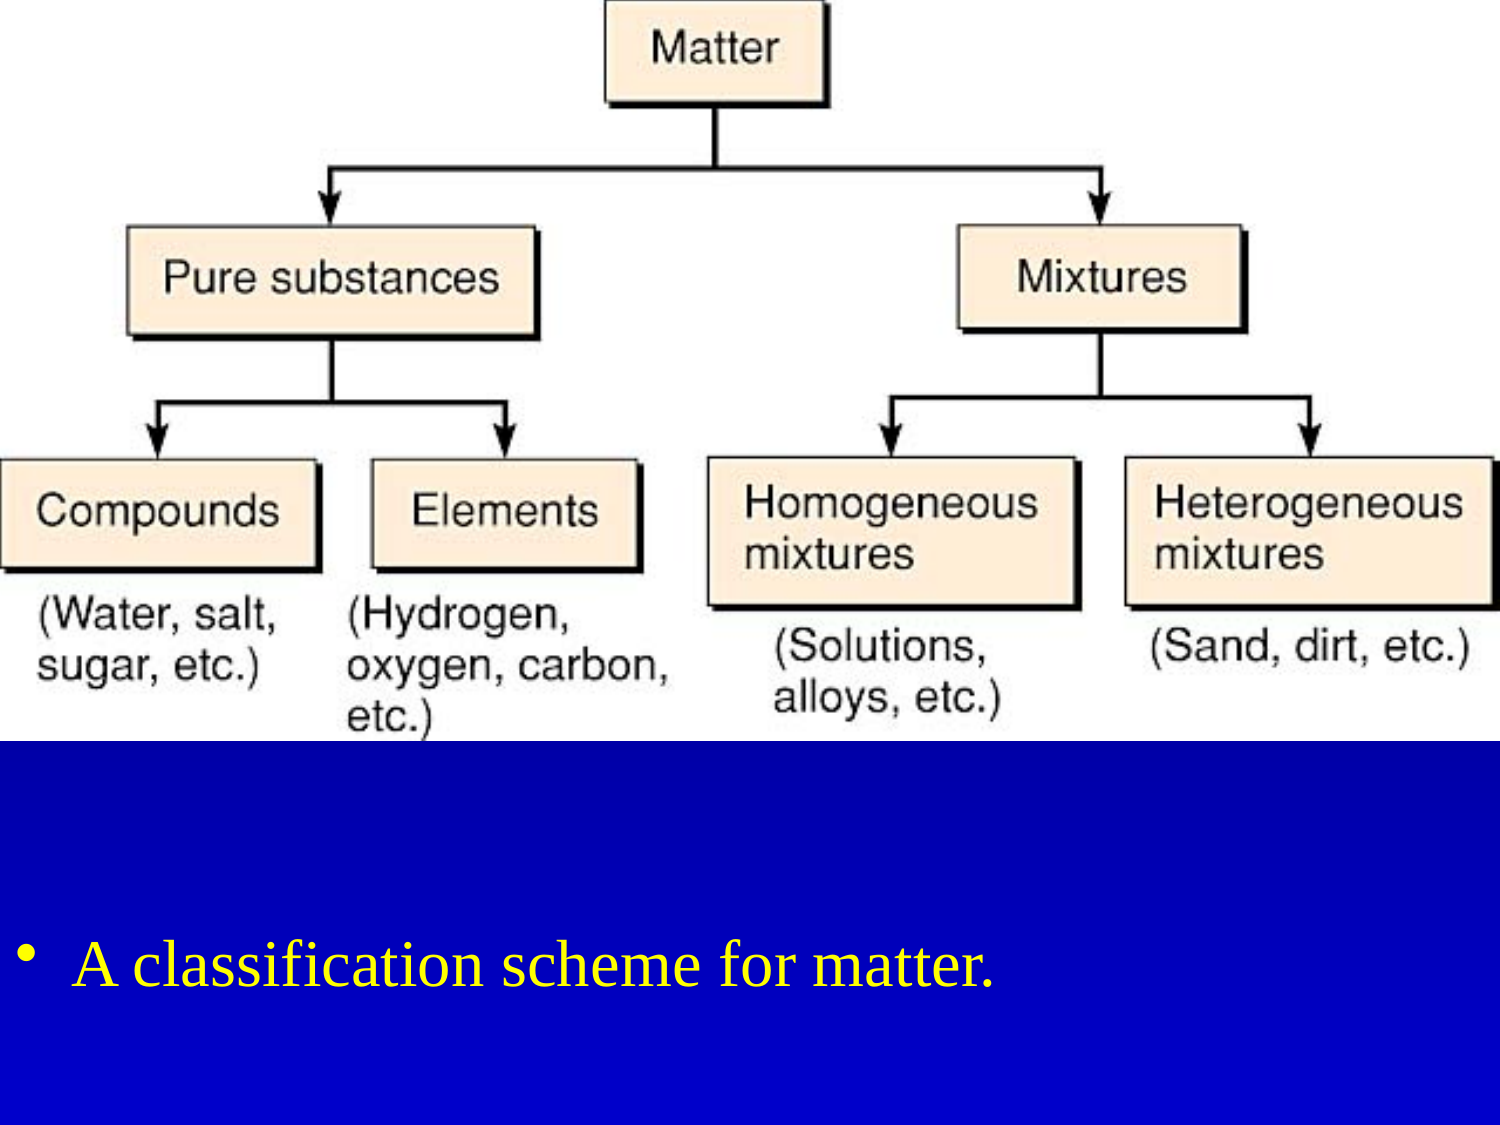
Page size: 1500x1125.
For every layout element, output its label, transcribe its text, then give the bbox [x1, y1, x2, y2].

list A classification scheme for matter. [0, 912, 1500, 1125]
picture [0, 0, 1500, 741]
